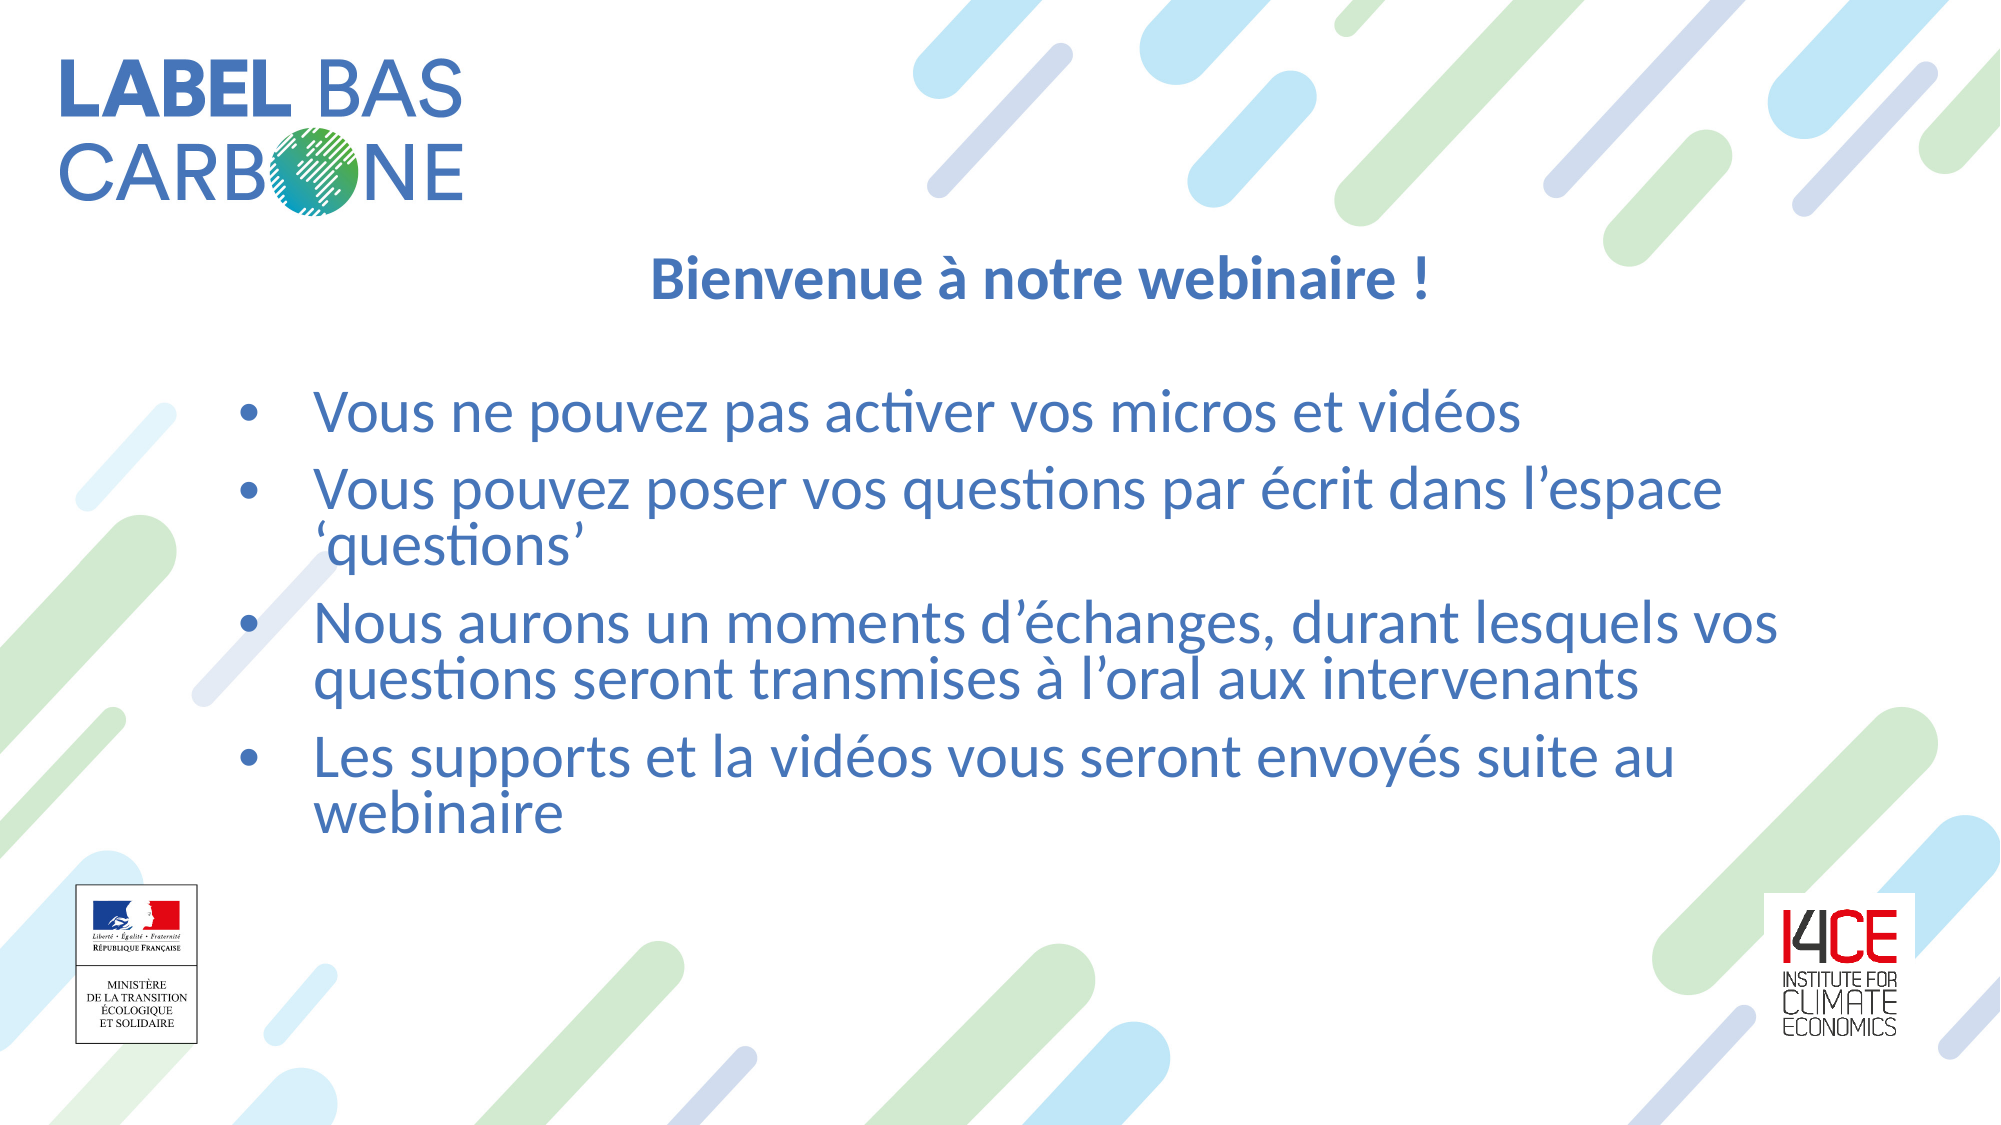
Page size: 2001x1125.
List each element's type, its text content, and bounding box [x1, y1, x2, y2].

subtitle Bienvenue à notre webinaire ! Vous ne pouvez pas activer vos micros et vidéos Vous pouvez poser vos questions par écrit dans l’espace ‘questions’ Nous aurons un moments d’échanges, durant lesquels vos questions seront transmises à l’oral aux intervenants Les supports et la vidéos vous seront envoyés suite au webinaire [223, 247, 1860, 1004]
picture [0, 0, 2000, 1125]
